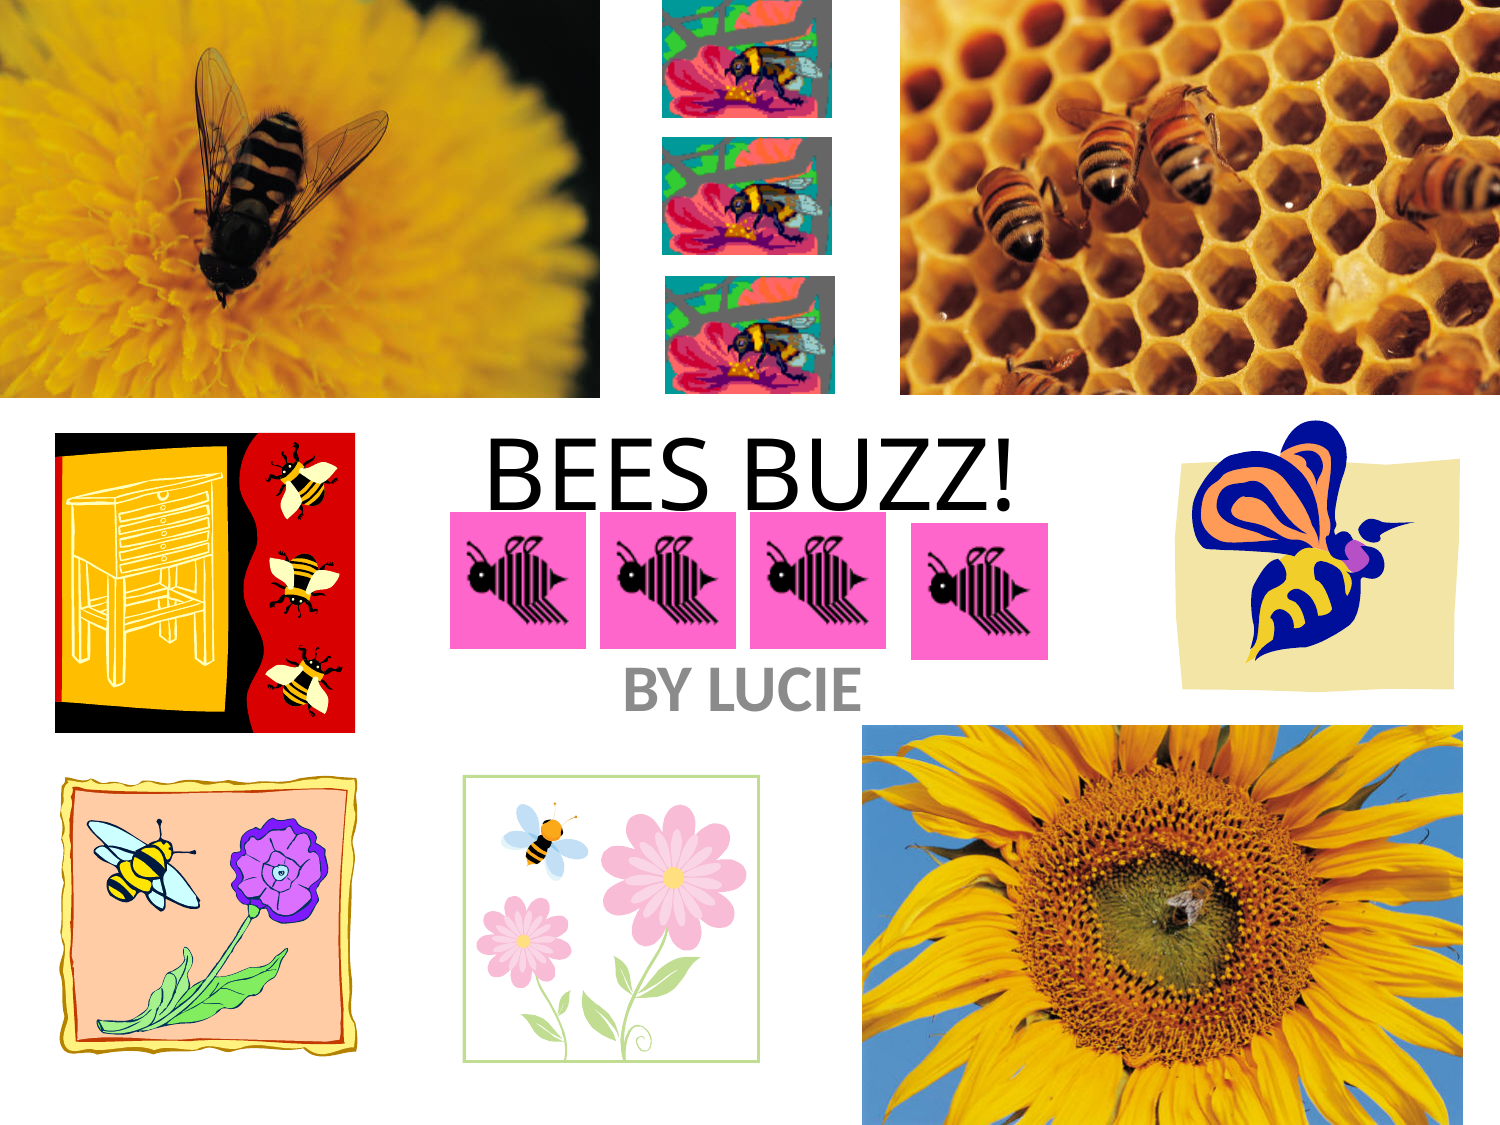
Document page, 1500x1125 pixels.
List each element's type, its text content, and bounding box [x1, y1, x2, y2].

picture [665, 276, 835, 395]
picture [449, 512, 587, 649]
picture [899, 0, 1500, 396]
picture [662, 137, 832, 255]
picture [599, 512, 737, 649]
picture [54, 432, 356, 734]
picture [54, 774, 362, 1065]
picture [0, 0, 601, 399]
subtitle BY LUCIE [225, 637, 1275, 925]
picture [749, 512, 887, 649]
picture [862, 725, 1463, 1125]
title BEES BUZZ! [112, 349, 1388, 591]
picture [462, 774, 761, 1064]
picture [911, 523, 1048, 660]
picture [1174, 417, 1461, 693]
picture [662, 0, 832, 118]
